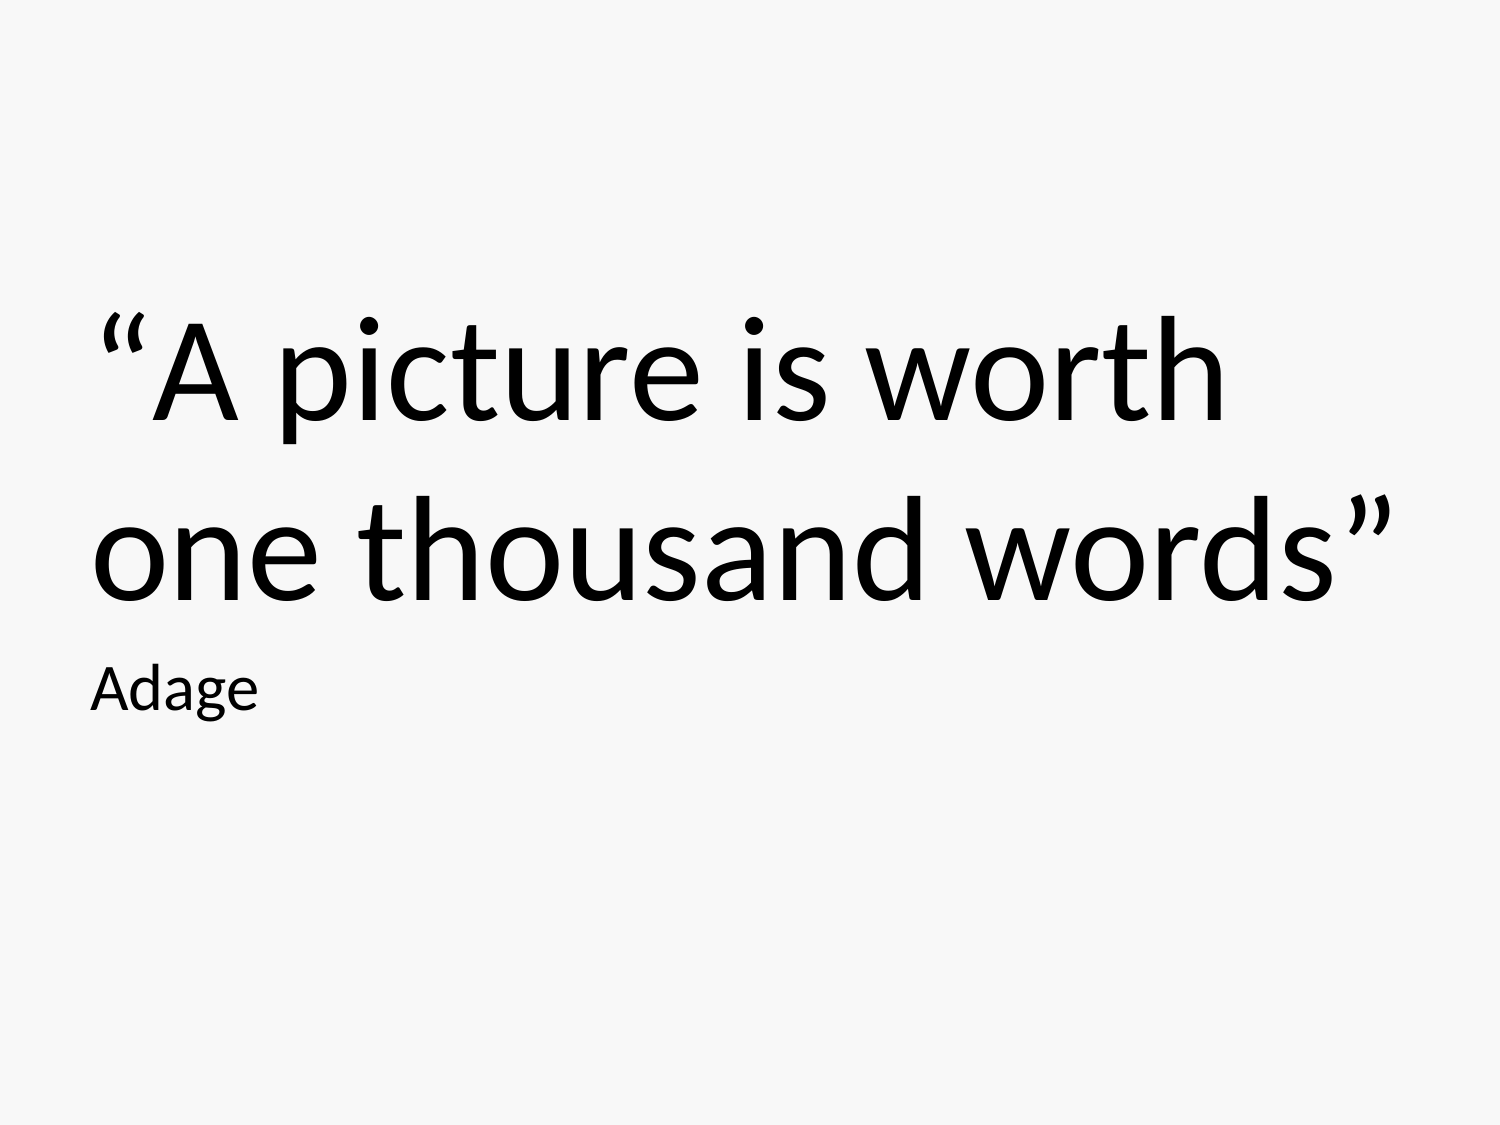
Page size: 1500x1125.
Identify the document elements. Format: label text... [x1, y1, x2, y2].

list “A picture is worth one thousand words” Adage [75, 262, 1425, 1005]
